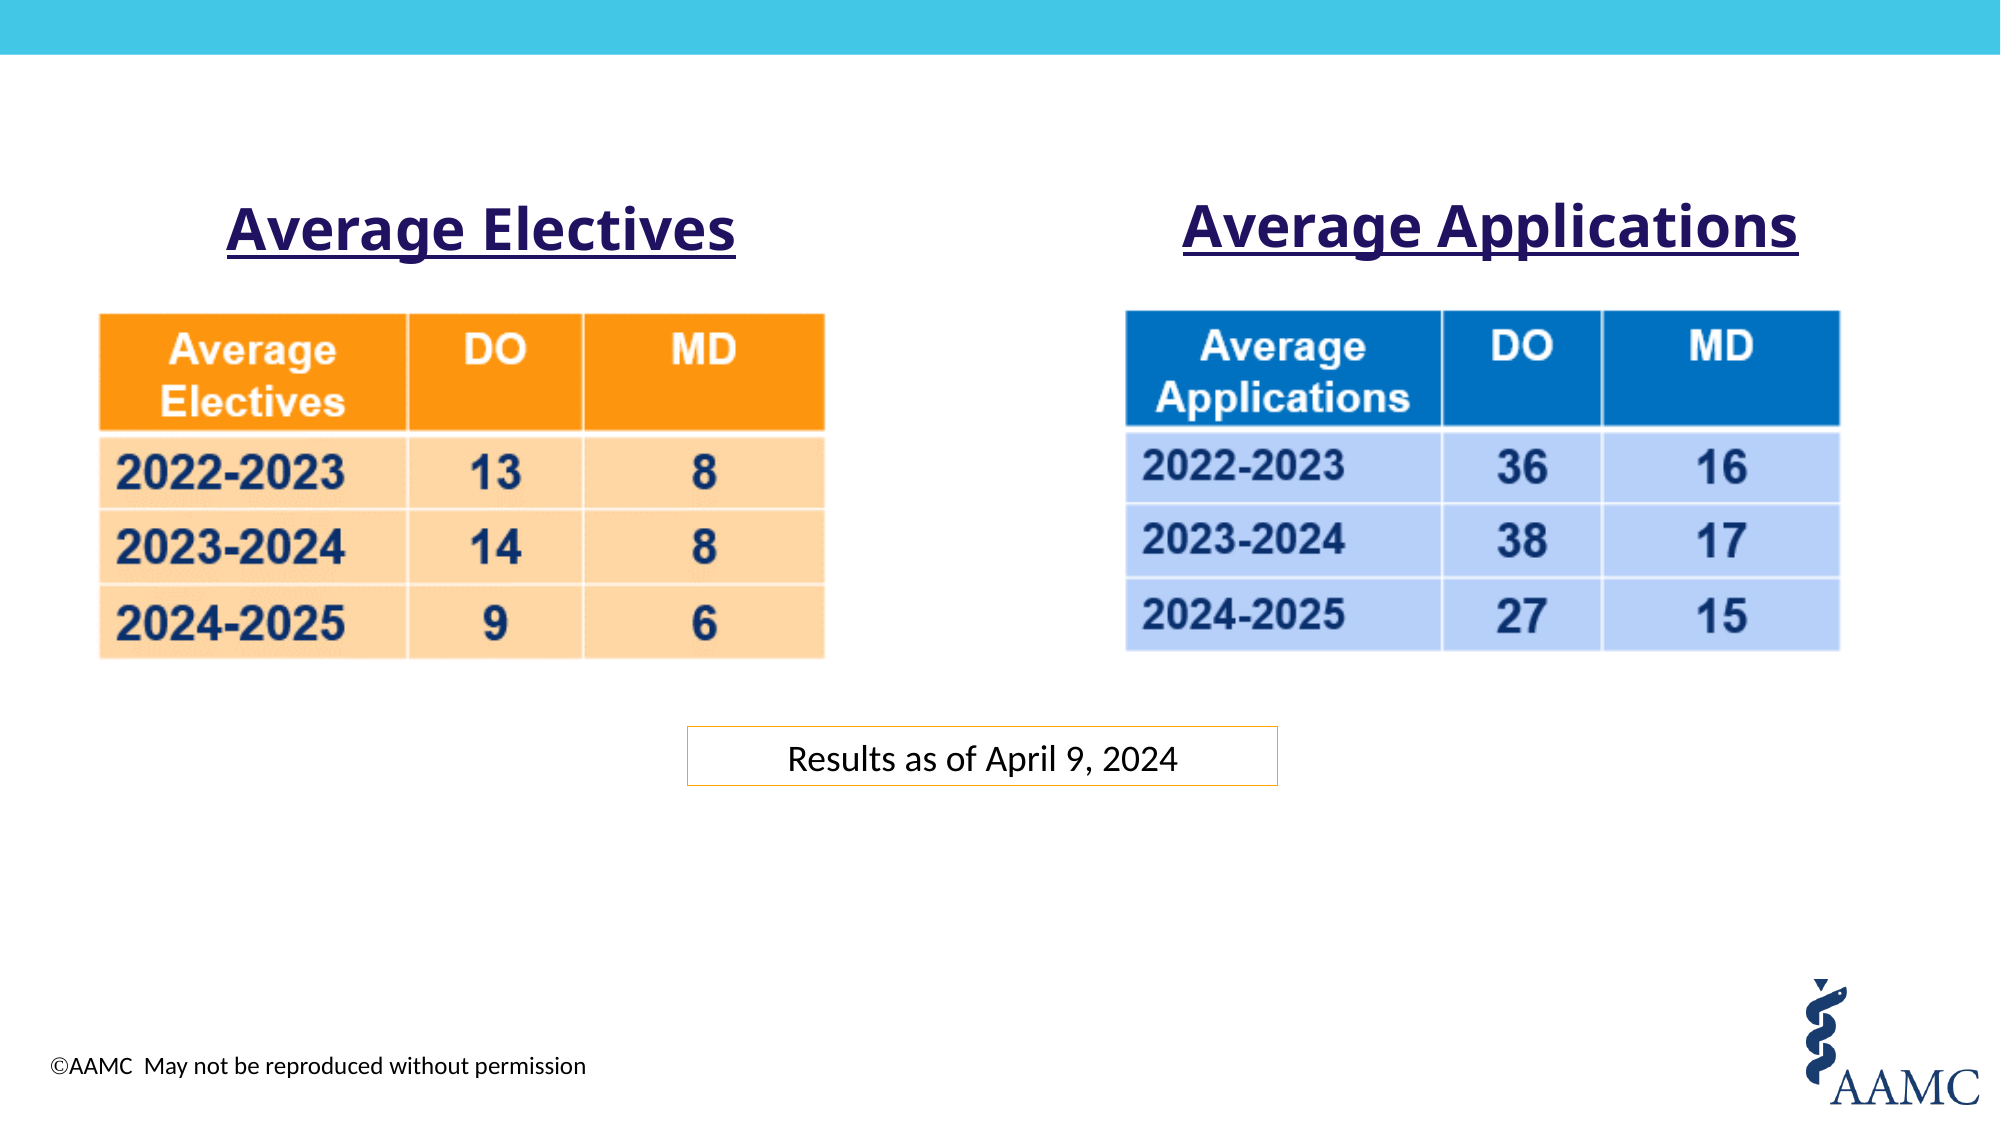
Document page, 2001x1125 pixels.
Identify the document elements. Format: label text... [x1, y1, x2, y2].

title Average Electives [0, 173, 1104, 290]
picture [0, 0, 2001, 1125]
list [69, 305, 857, 693]
text_box [69, 592, 1795, 709]
text_box Results as of April 9, 2024 [687, 726, 1278, 786]
text_box Average Applications [1104, 170, 1877, 287]
text_box ©AAMC May not be reproduced without permission [35, 1042, 933, 1125]
